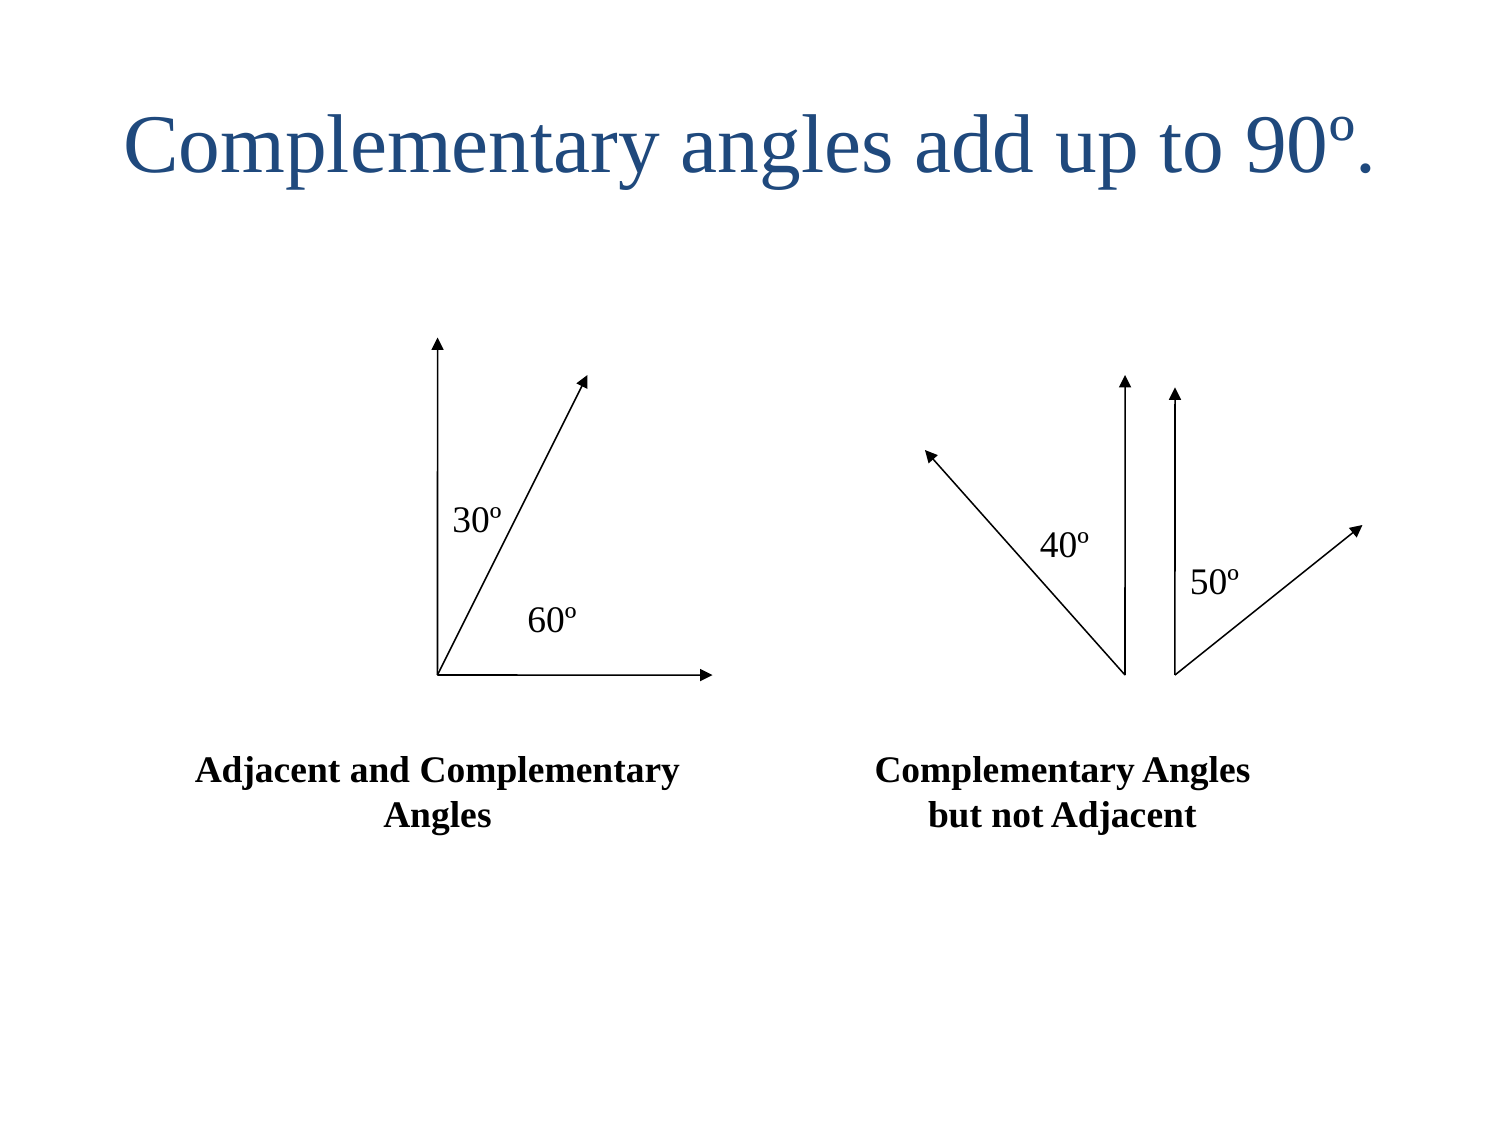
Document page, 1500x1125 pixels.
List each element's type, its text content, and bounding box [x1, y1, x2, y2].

text_box [1168, 387, 1182, 674]
text_box Complementary angles add up to 90º. [74, 45, 1425, 233]
text_box Adjacent and Complementary Angles [150, 737, 725, 843]
text_box [924, 450, 1025, 563]
text_box Complementary Angles but not Adjacent [774, 737, 1350, 843]
text_box 50º [1175, 549, 1288, 610]
text_box 60º [512, 587, 625, 648]
text_box 40º [1025, 512, 1138, 573]
text_box [1118, 375, 1132, 512]
text_box 30º [438, 487, 550, 548]
text_box [438, 668, 713, 682]
text_box [1288, 525, 1363, 585]
text_box [531, 375, 588, 487]
text_box [431, 337, 444, 676]
